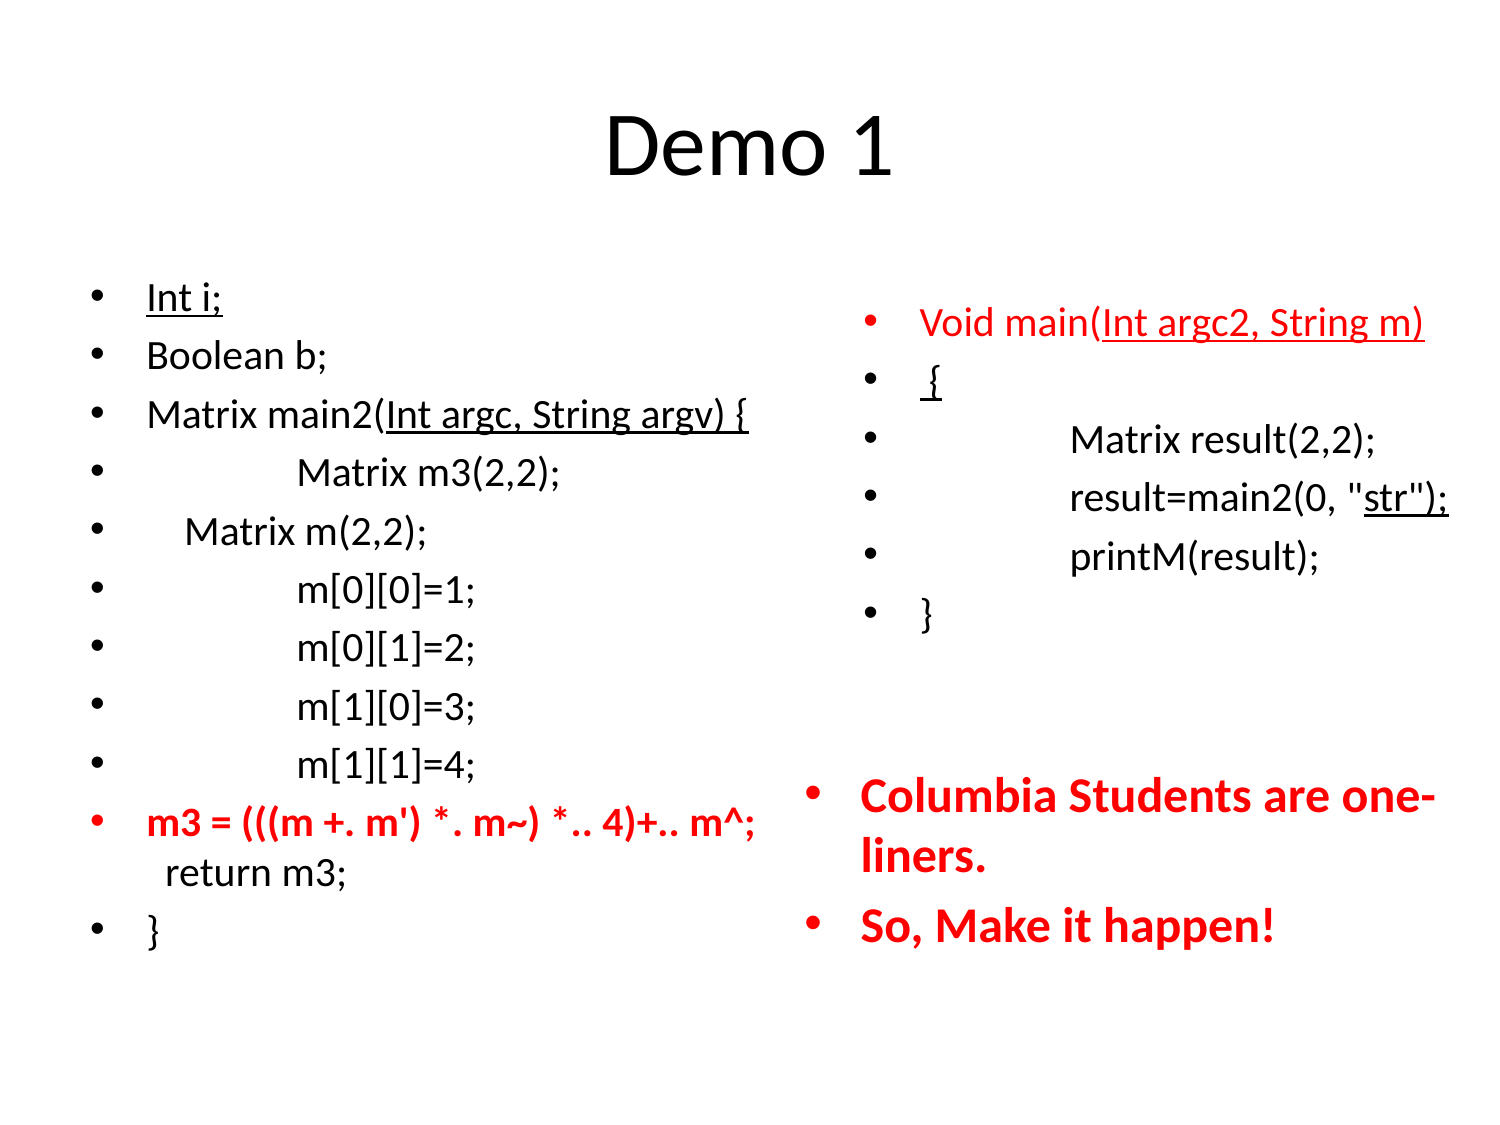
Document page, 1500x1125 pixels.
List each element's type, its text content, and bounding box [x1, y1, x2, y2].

title Demo 1 [75, 45, 1425, 233]
text_box Void main(Int argc2, String m) { Matrix result(2,2); result=main2(0, "str"); printM(result); } [848, 287, 1500, 658]
text_box Columbia Students are one-liners. So, Make it happen! [789, 754, 1500, 1125]
list Int i; Boolean b; Matrix main2(Int argc, String argv) { Matrix m3(2,2); Matrix m(2,2); m[0][0]=1; m[0][1]=2; m[1][0]=3; m[1][1]=4; m3 = (((m +. m') *. m~) *.. 4)+.. m^; return m3; } [75, 262, 790, 1005]
